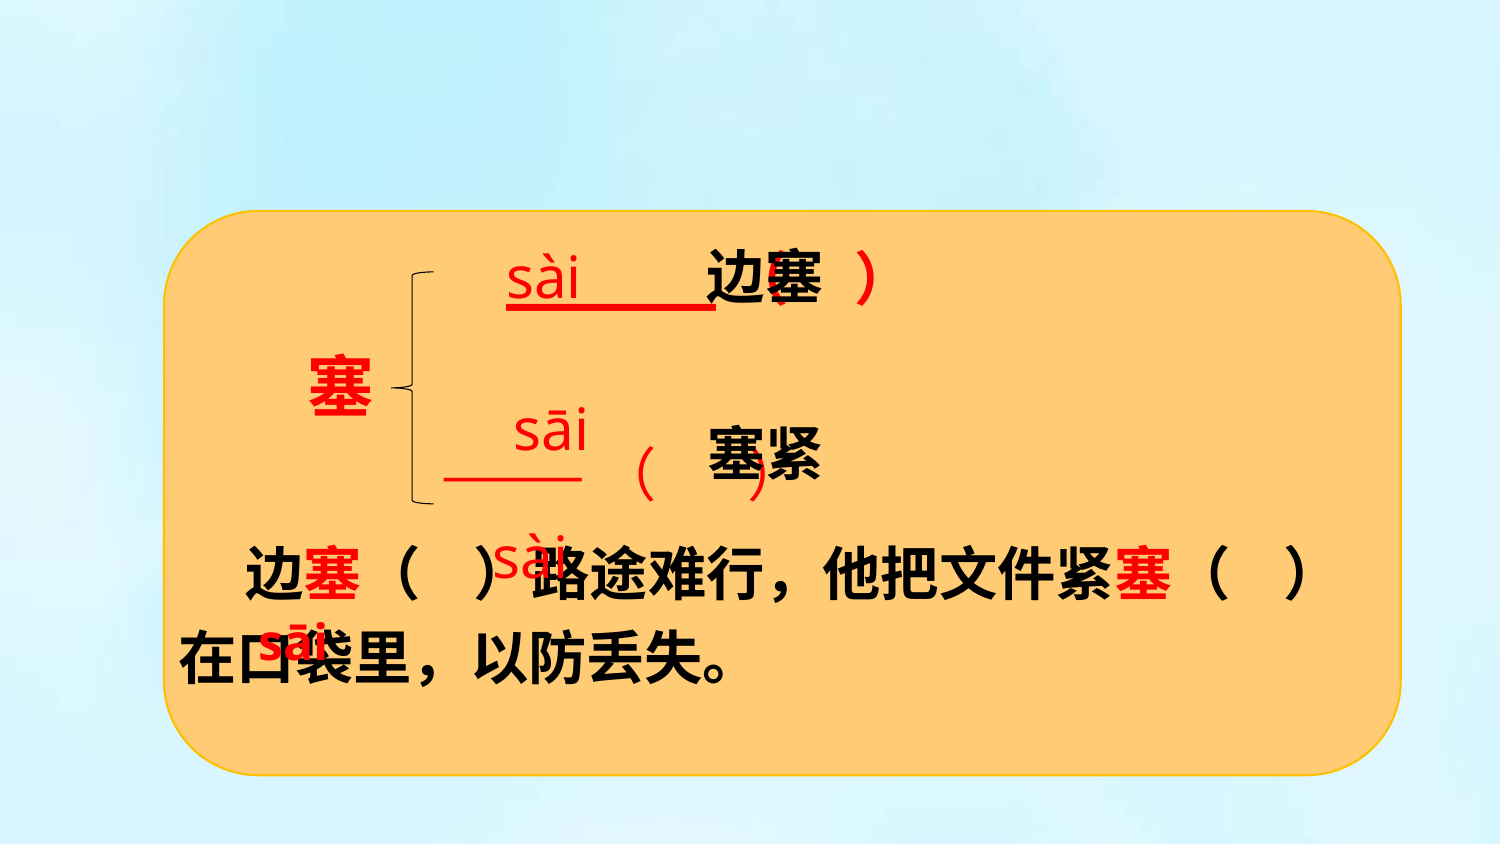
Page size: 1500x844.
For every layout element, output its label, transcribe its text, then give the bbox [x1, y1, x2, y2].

text_box sāi [498, 384, 605, 470]
text_box 塞 [292, 337, 386, 433]
text_box [162, 209, 1402, 777]
text_box sāi [243, 603, 385, 678]
text_box 塞紧 [692, 410, 839, 495]
picture [0, 0, 1500, 844]
text_box 边塞（ ）路途难行，他把文件紧塞（ ）在口袋里，以防丢失。 [163, 515, 1383, 699]
text_box ______（ ） ———（ ） [386, 234, 968, 614]
text_box 边塞 [692, 232, 839, 318]
text_box sài [491, 232, 598, 318]
text_box sài [478, 512, 631, 598]
